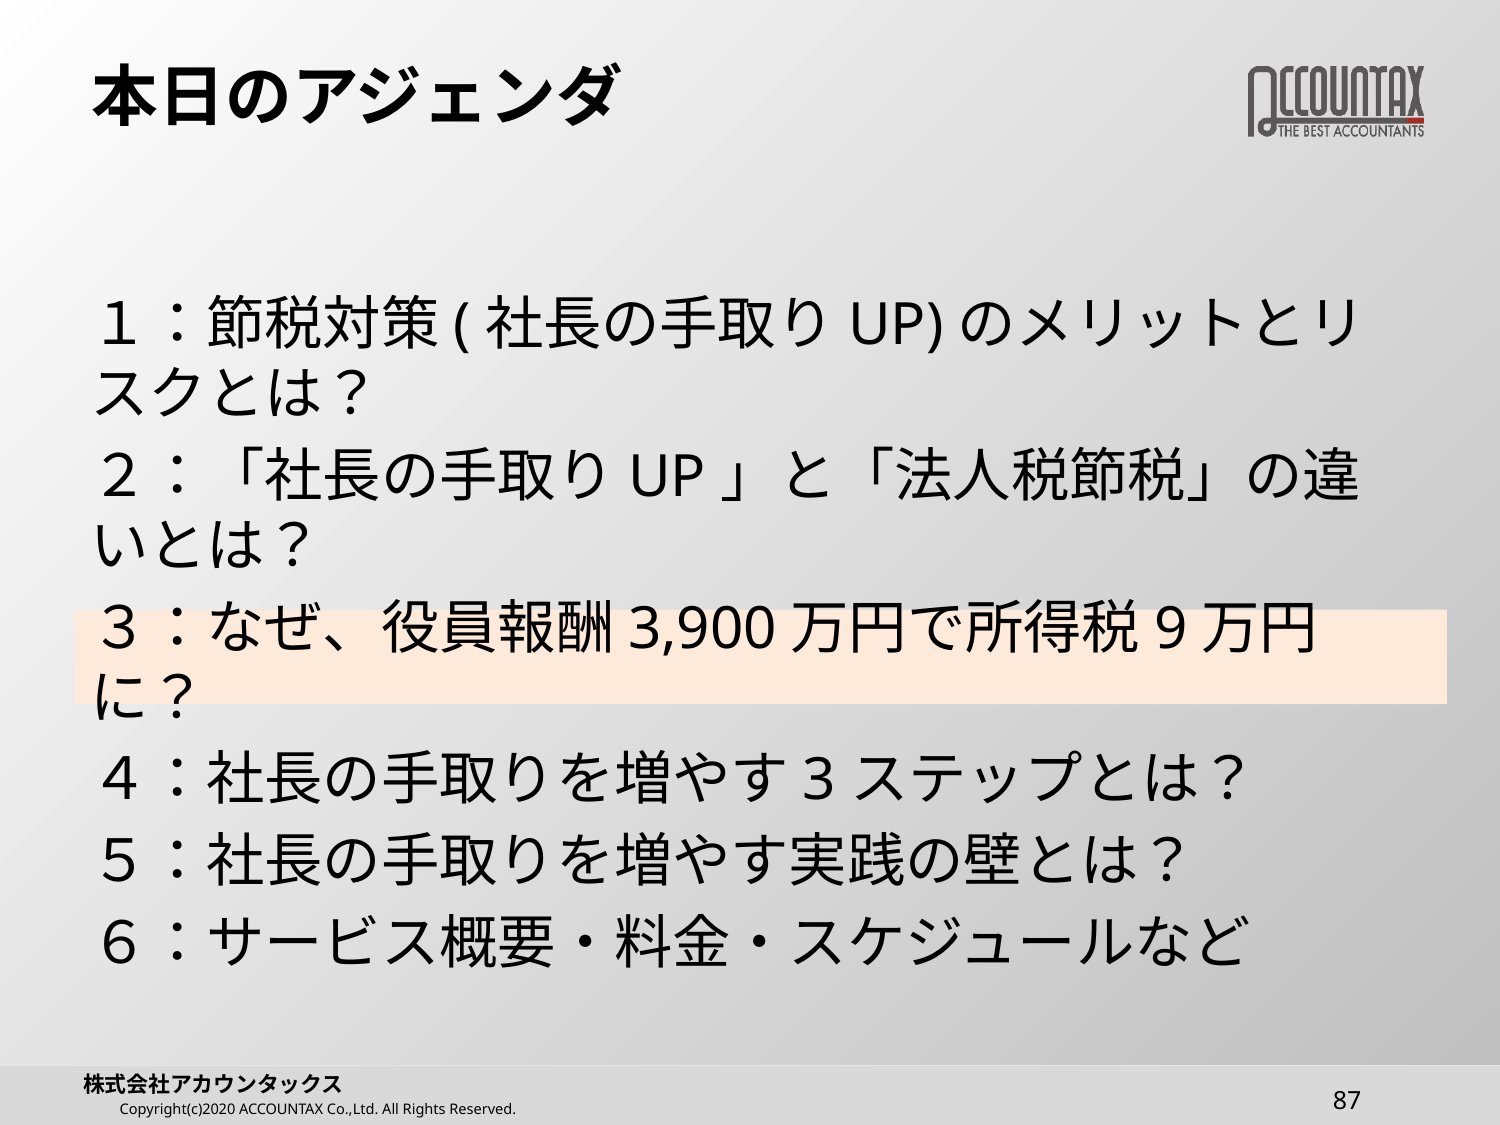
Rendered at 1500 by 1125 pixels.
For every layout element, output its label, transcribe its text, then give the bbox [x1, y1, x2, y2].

text_box 本日のアジェンダ [76, 31, 1353, 157]
text_box [1425, 609, 1447, 705]
picture [1247, 66, 1424, 137]
text_box １：節税対策(社長の手取りUP)のメリットとリスクとは？ ２：「社長の手取りUP」と「法人税節税」の違いとは？ ３：なぜ、役員報酬3,900万円で所得税9万円に？ ４：社長の手取りを増やす3ステップとは？ ５：社長の手取りを増やす実践の壁とは？ ６：サービス概要・料金・スケジュールなど [74, 278, 1425, 1022]
slide_number 87 [1269, 1077, 1425, 1125]
text_box [0, 0, 1500, 1065]
